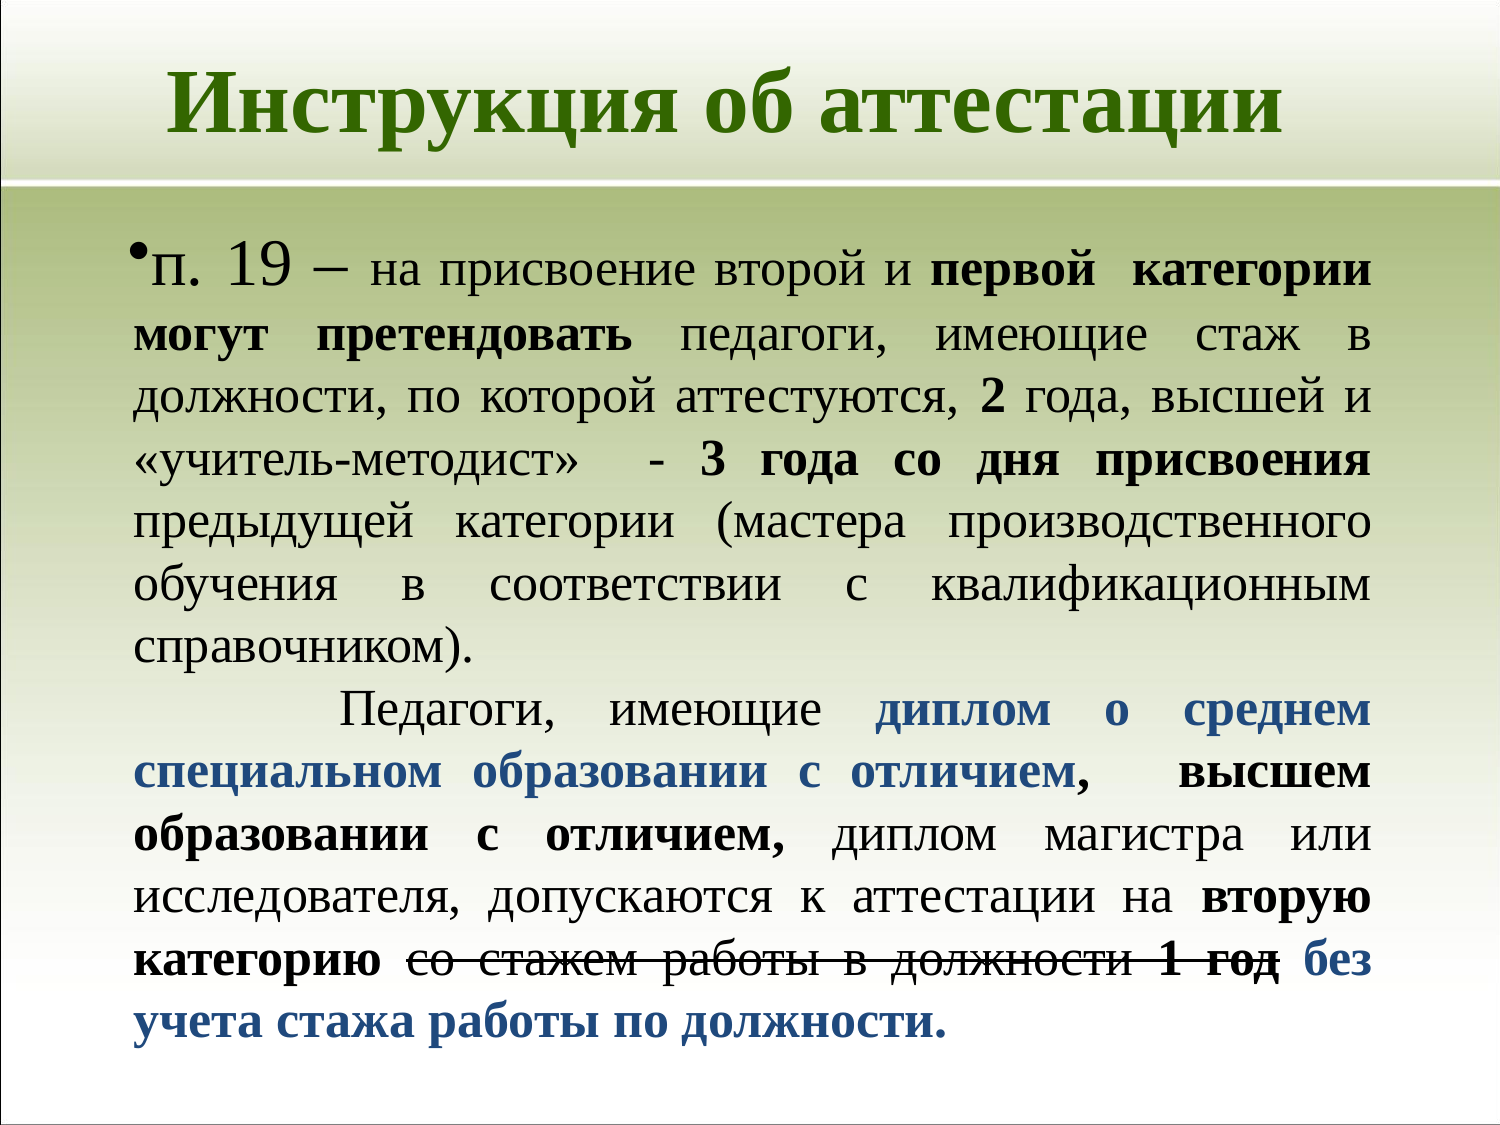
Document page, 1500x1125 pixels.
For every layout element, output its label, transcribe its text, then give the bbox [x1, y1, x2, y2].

picture [0, 0, 1500, 1125]
title Инструкция об аттестации [88, 30, 1364, 162]
list п. 19 – на присвоение второй и первой категории могут претендовать педагоги, имеющие стаж в должности, по которой аттестуются, 2 года, высшей и «учитель-методист» - 3 года со дня присвоения предыдущей категории (мастера производственного обучения в соответствии с квалификационным справочником). Педагоги, имеющие диплом о среднем специальном образовании с отличием, высшем образовании с отличием, диплом магистра или исследователя, допускаются к аттестации на вторую категорию со стажем работы в должности 1 год без учета стажа работы по должности. [112, 210, 1388, 1055]
